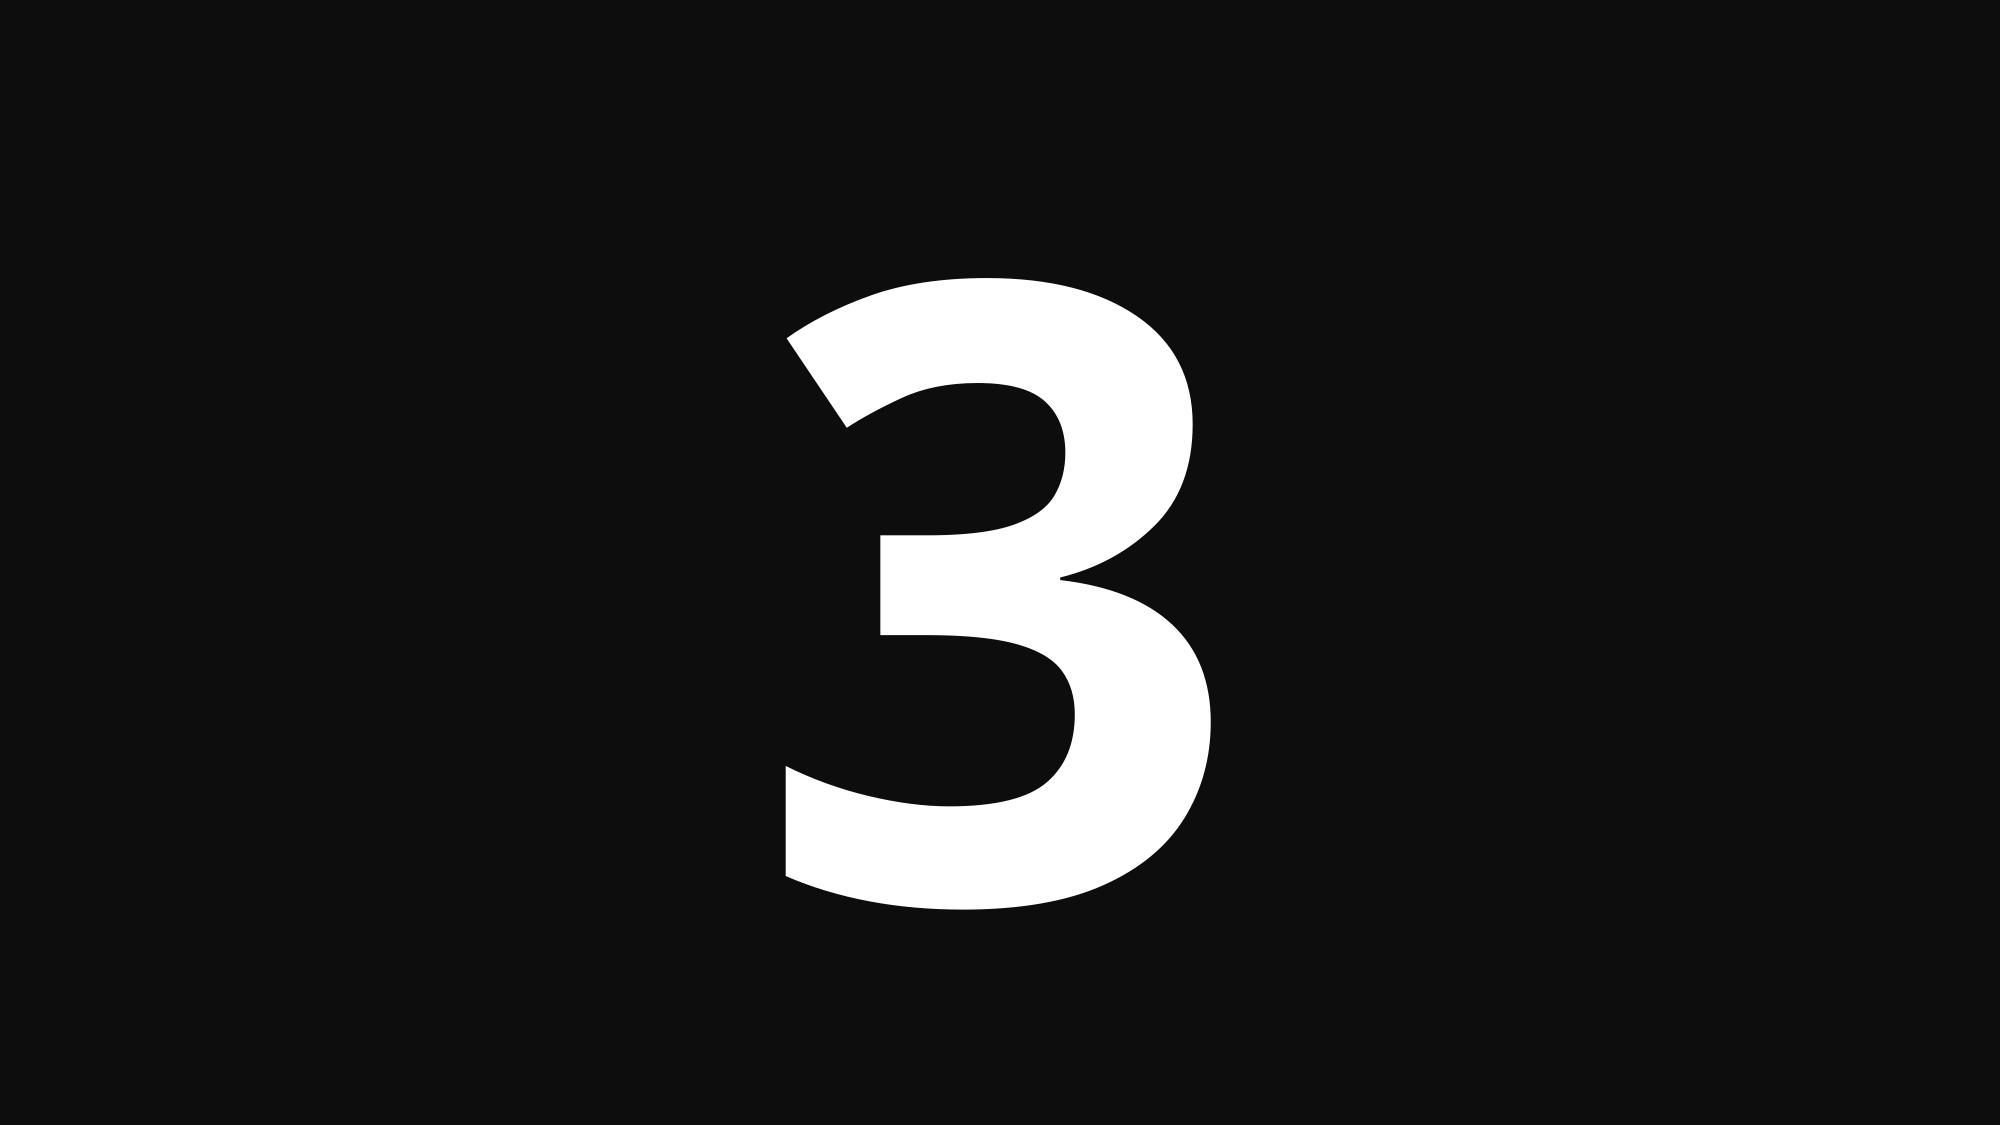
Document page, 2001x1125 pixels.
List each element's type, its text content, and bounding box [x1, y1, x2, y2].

text_box [0, 0, 2000, 1125]
text_box 3 [738, 33, 1261, 1081]
